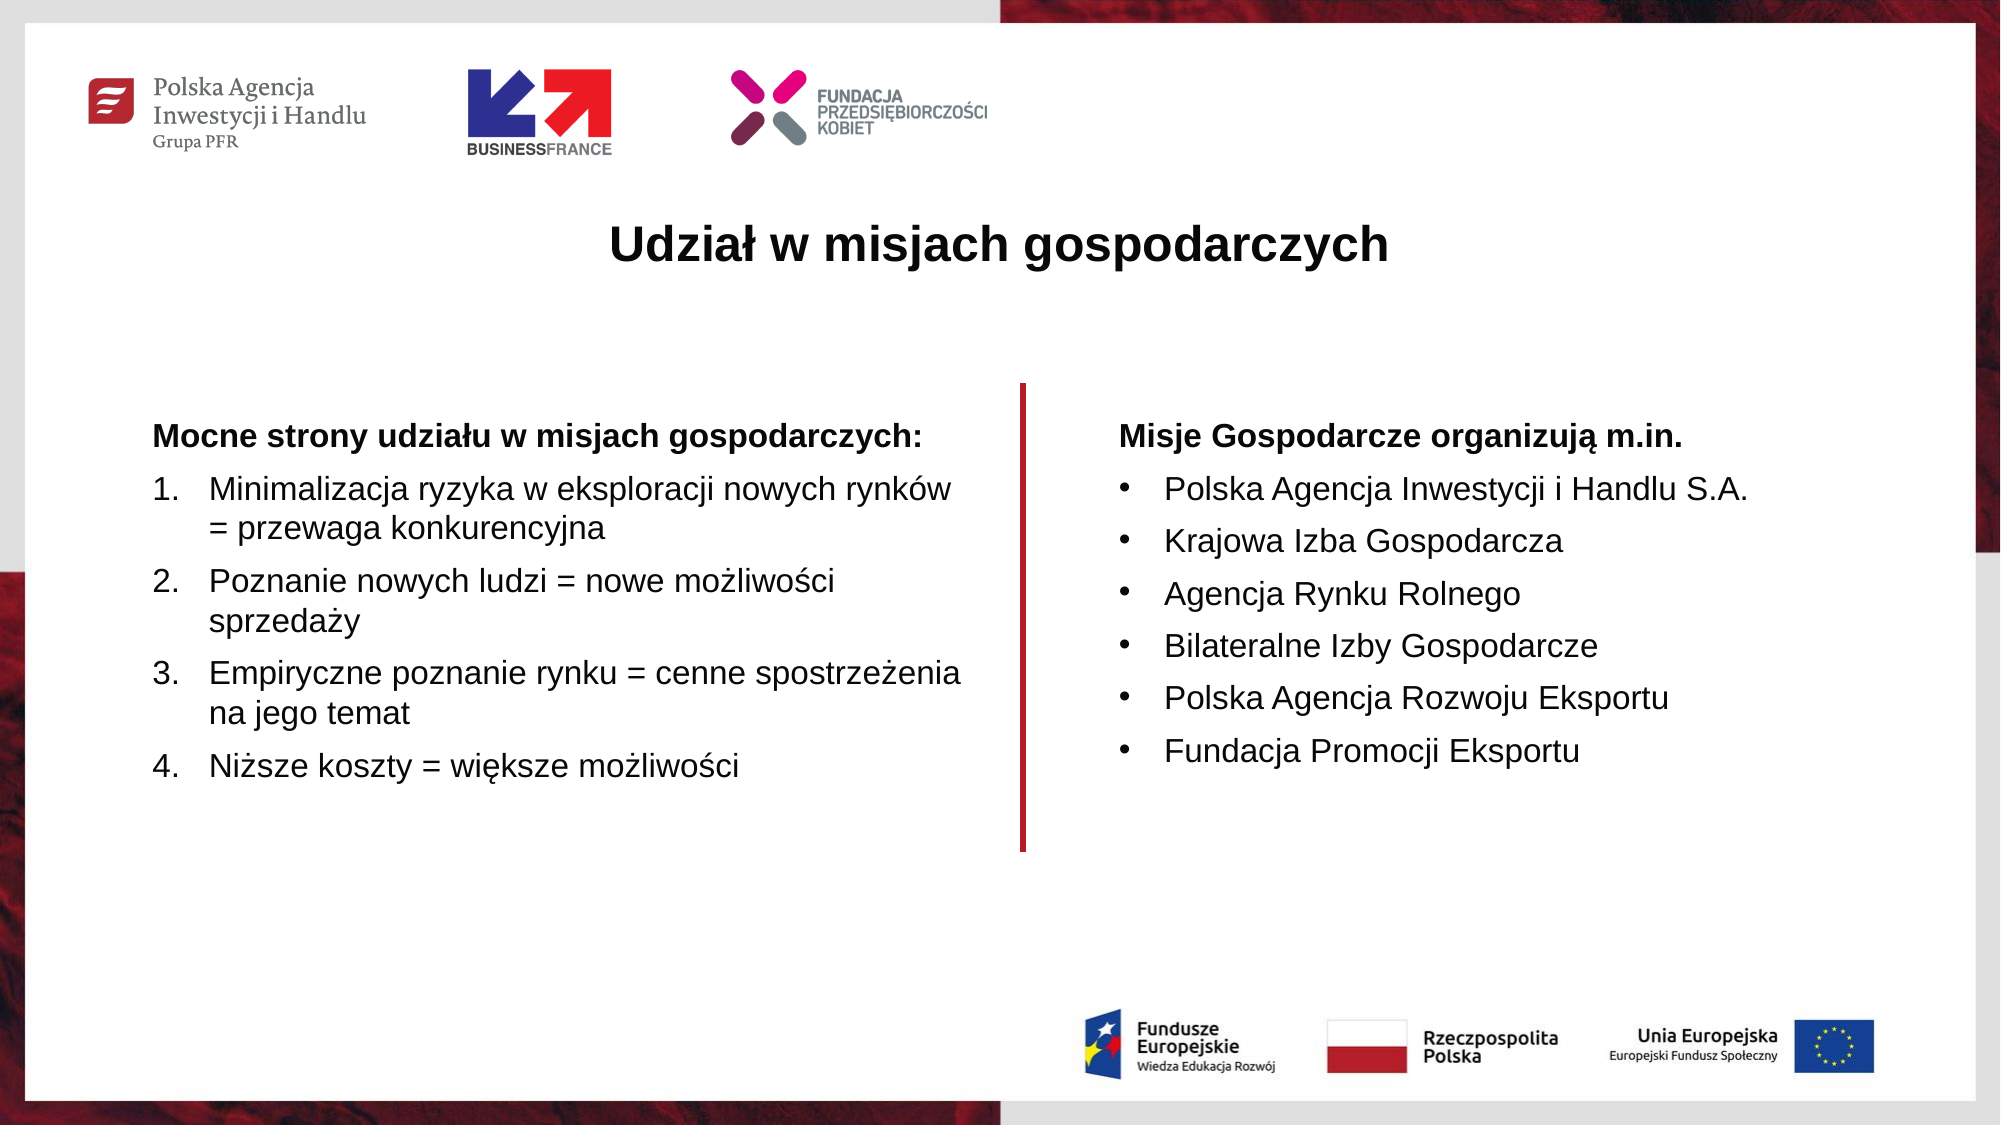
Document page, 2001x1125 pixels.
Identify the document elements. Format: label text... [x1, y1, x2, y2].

picture [0, 0, 2001, 1125]
text_box Udział w misjach gospodarczych [453, 207, 1547, 276]
text_box Mocne strony udziału w misjach gospodarczych: Minimalizacja ryzyka w eksploracji nowych rynków = przewaga konkurencyjna Poznanie nowych ludzi = nowe możliwości sprzedaży Empiryczne poznanie rynku = cenne spostrzeżenia na jego temat Niższe koszty = większe możliwości Misje Gospodarcze organizują m.in. Polska Agencja Inwestycji i Handlu S.A. Krajowa Izba Gospodarcza Agencja Rynku Rolnego Bilateralne Izby Gospodarcze Polska Agencja Rozwoju Eksportu Fundacja Promocji Eksportu [148, 387, 1791, 1073]
